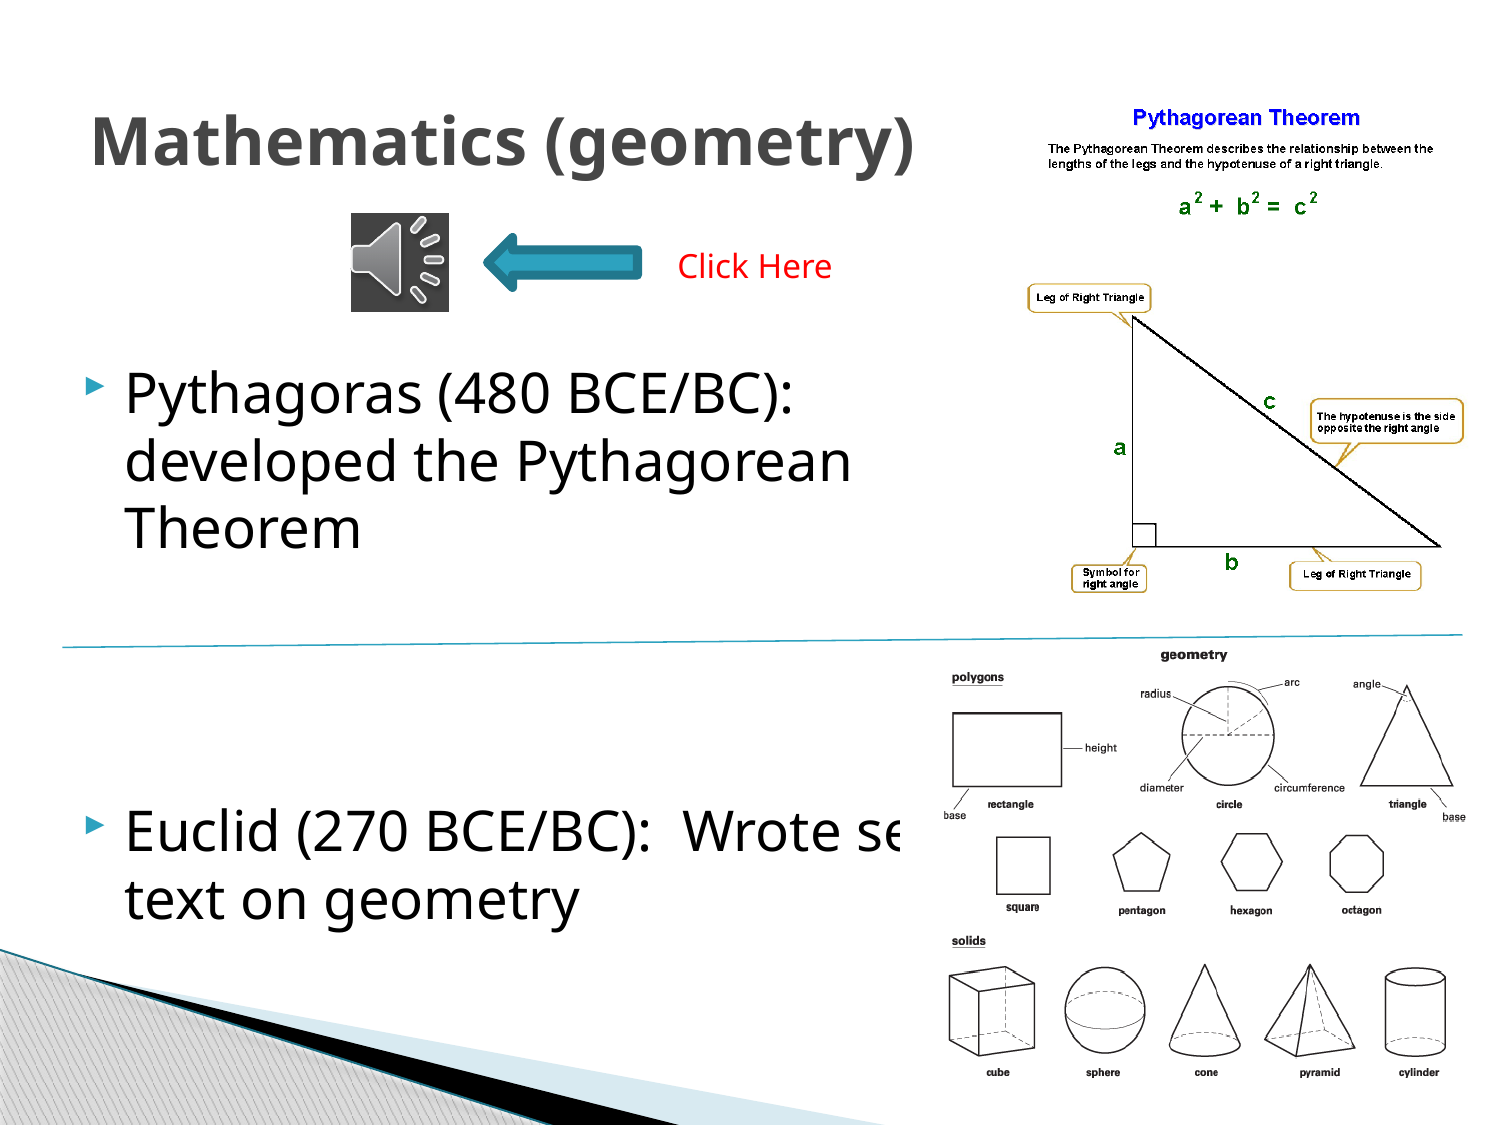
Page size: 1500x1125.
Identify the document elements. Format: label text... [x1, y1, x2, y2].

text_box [62, 634, 1463, 648]
picture [349, 212, 451, 313]
text_box Click Here [662, 237, 925, 293]
text_box [482, 233, 643, 292]
list Pythagoras (480 BCE/BC): developed the Pythagorean Theorem Euclid (270 BCE/BC): Wrote seminal text on geometry [50, 349, 1088, 1120]
title Mathematics (geometry) [75, 45, 1425, 233]
picture [899, 92, 1488, 1080]
